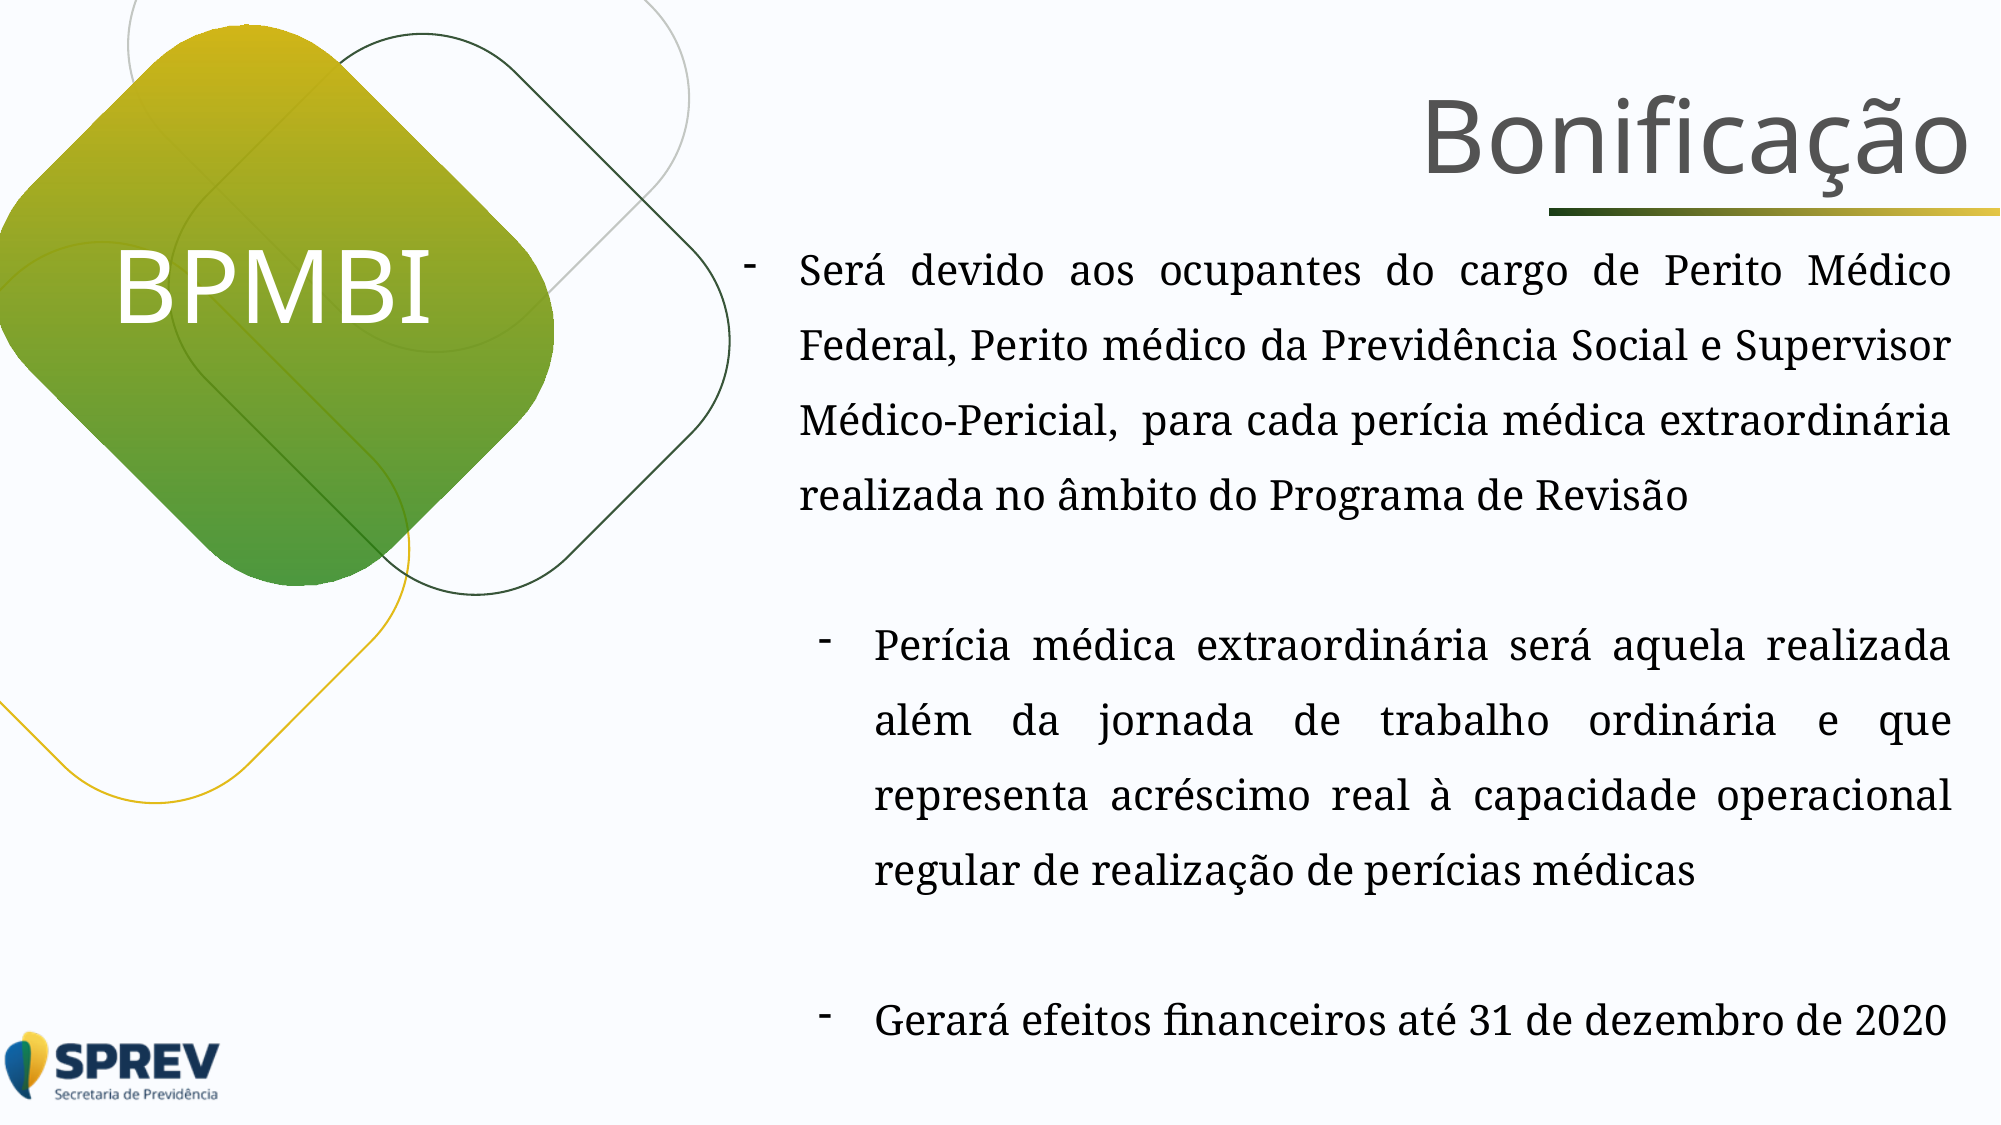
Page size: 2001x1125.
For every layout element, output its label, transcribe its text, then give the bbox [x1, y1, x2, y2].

text_box [1968, 208, 2000, 216]
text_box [0, 0, 705, 741]
picture [1, 1027, 224, 1104]
text_box Bonificação [1419, 71, 1973, 195]
text_box Será devido aos ocupantes do cargo de Perito Médico Federal, Perito médico da Previdência Social e Supervisor Médico-Pericial, para cada perícia médica extraordinária realizada no âmbito do Programa de Revisão Perícia médica extraordinária será aquela realizada além da jornada de trabalho ordinária e que representa acréscimo real à capacidade operacional regular de realização de perícias médicas Gerará efeitos financeiros até 31 de dezembro de 2020 [728, 160, 1968, 1051]
